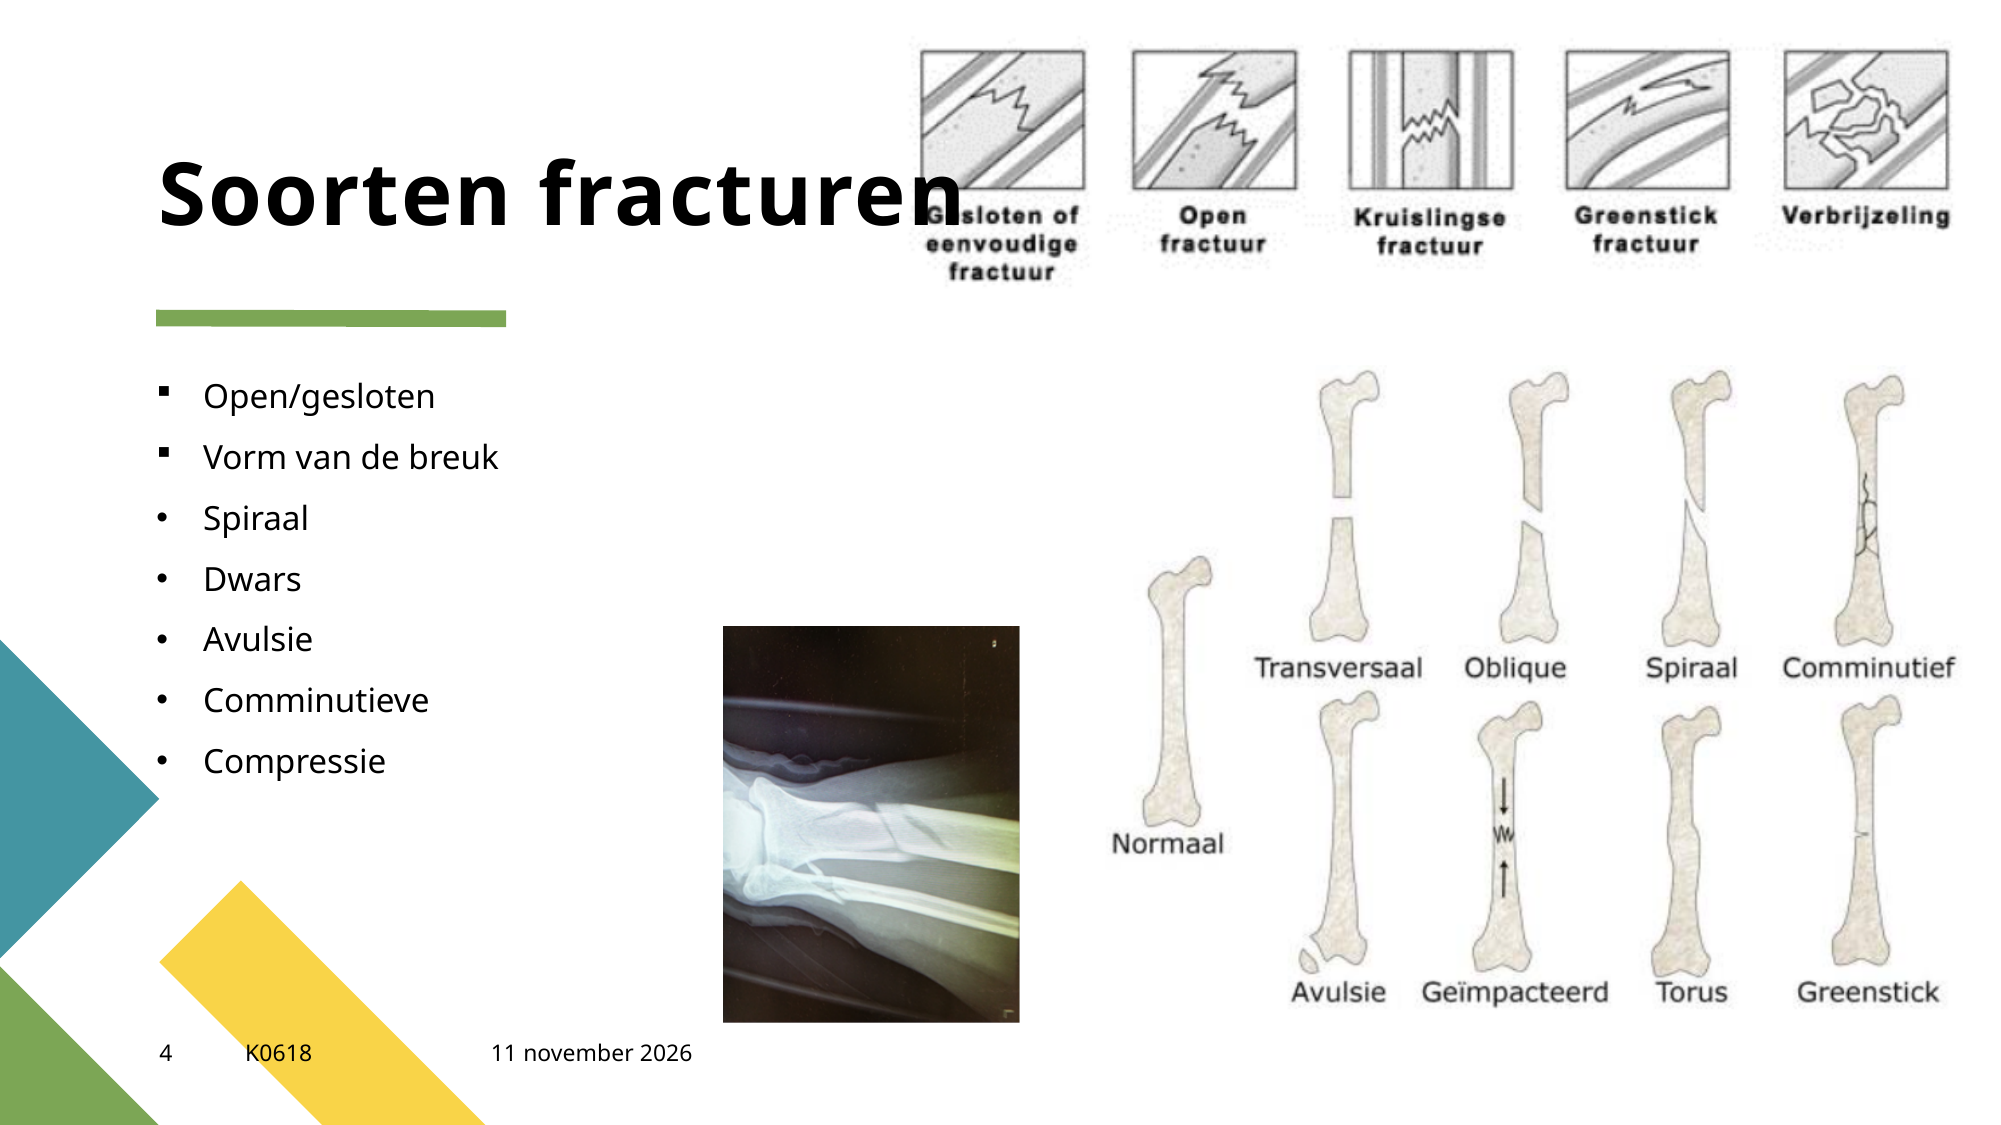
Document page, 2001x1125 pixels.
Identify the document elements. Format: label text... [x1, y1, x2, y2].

list Open/gesloten Vorm van de breuk Spiraal Dwars Avulsie Comminutieve Compressie [156, 375, 907, 835]
picture [723, 626, 1022, 1024]
slide_number 4 [159, 1038, 246, 1080]
title Soorten fracturen [158, 144, 872, 245]
footer K0618 [246, 1038, 491, 1080]
picture [872, 13, 2000, 1024]
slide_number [491, 1038, 707, 1080]
